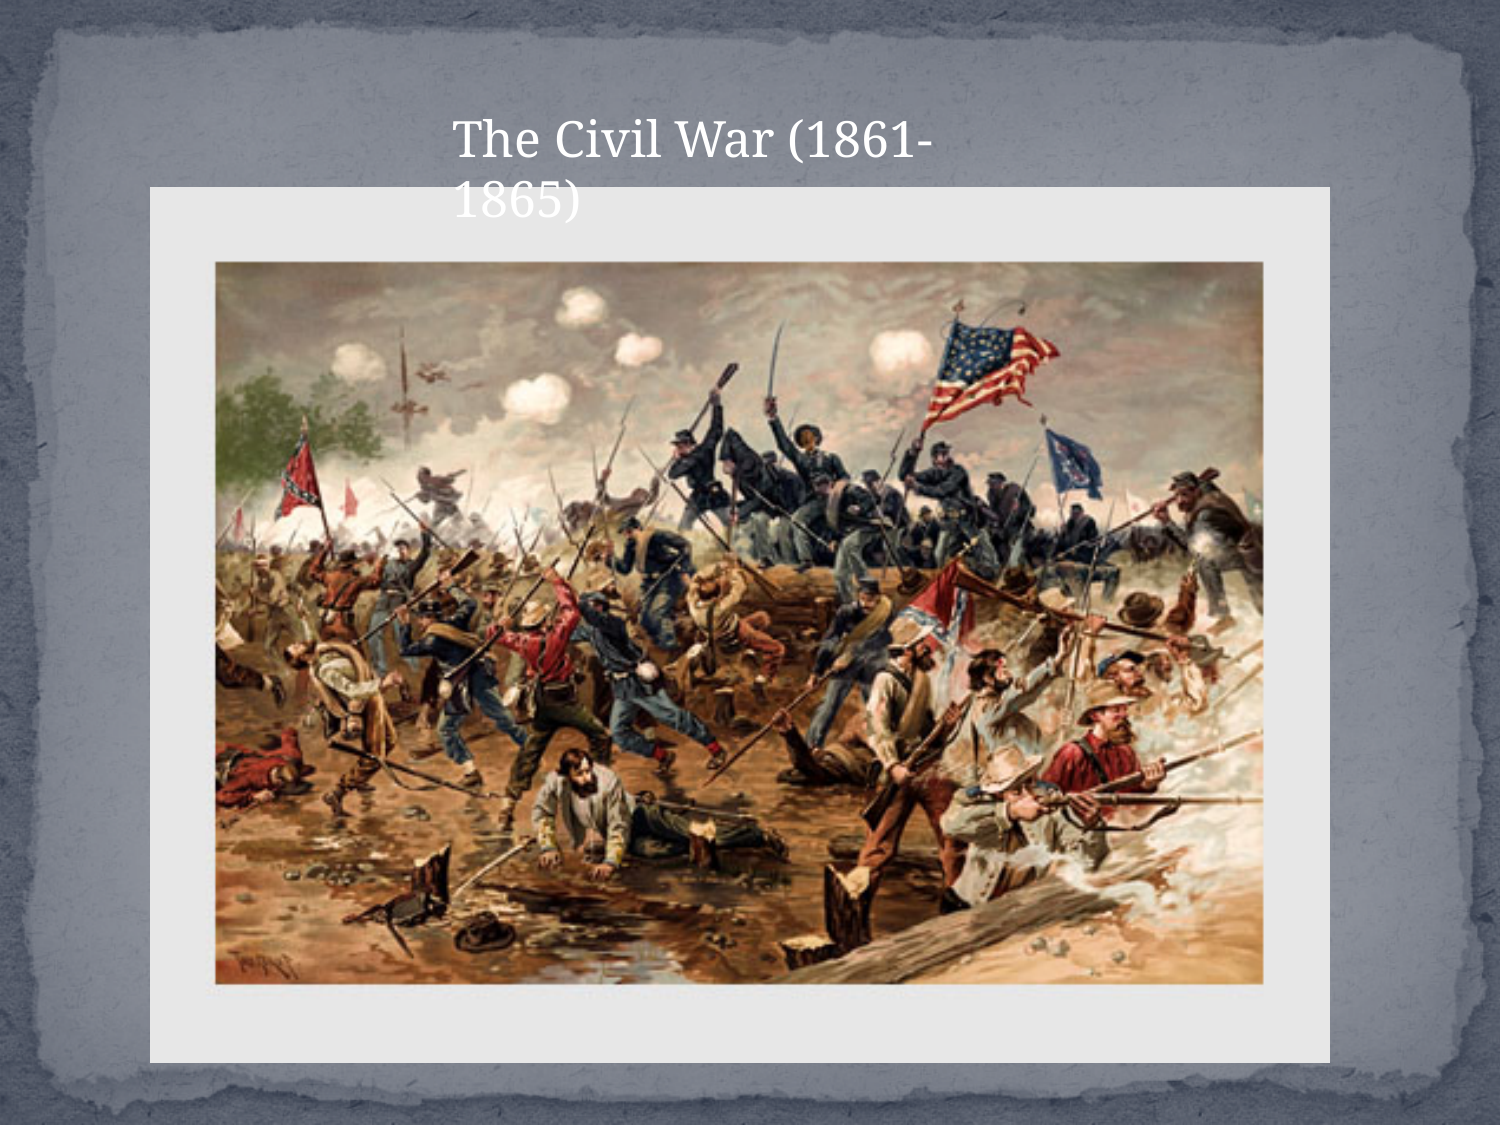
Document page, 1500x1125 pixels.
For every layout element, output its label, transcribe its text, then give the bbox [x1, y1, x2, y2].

picture [150, 187, 1330, 1063]
text_box The Civil War (1861-1865) [437, 99, 1063, 176]
